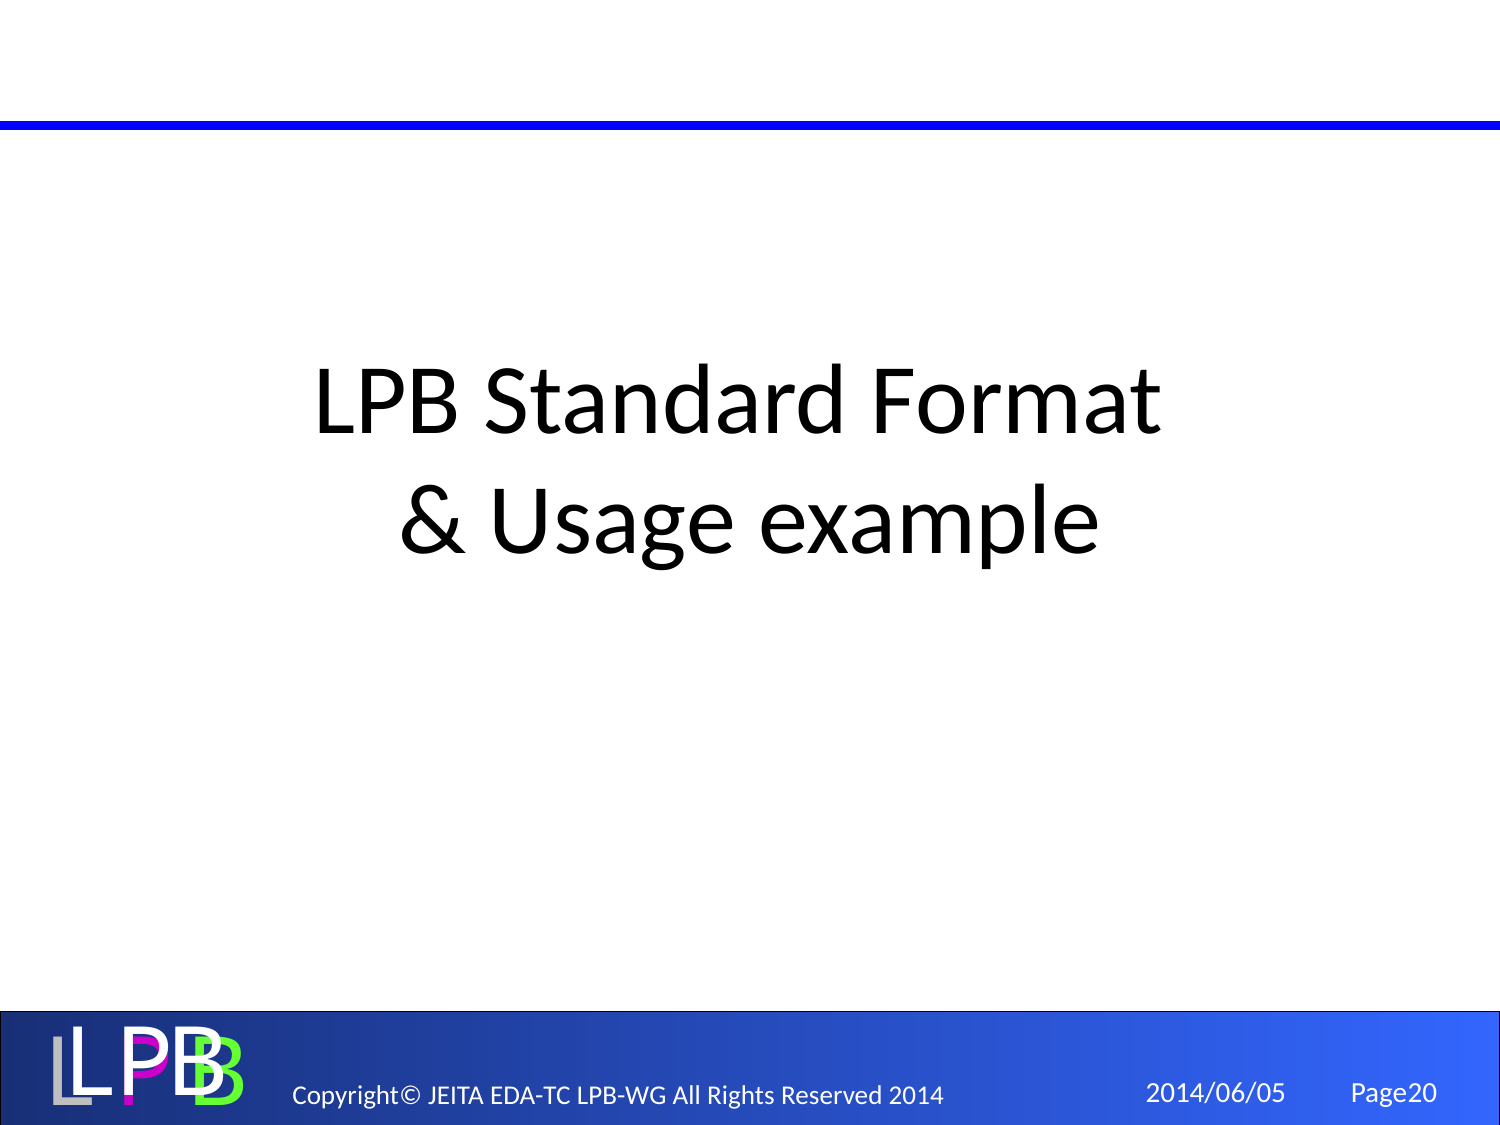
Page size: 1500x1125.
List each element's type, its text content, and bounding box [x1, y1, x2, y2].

text_box LPB Standard Format & Usage example [100, 326, 1400, 581]
